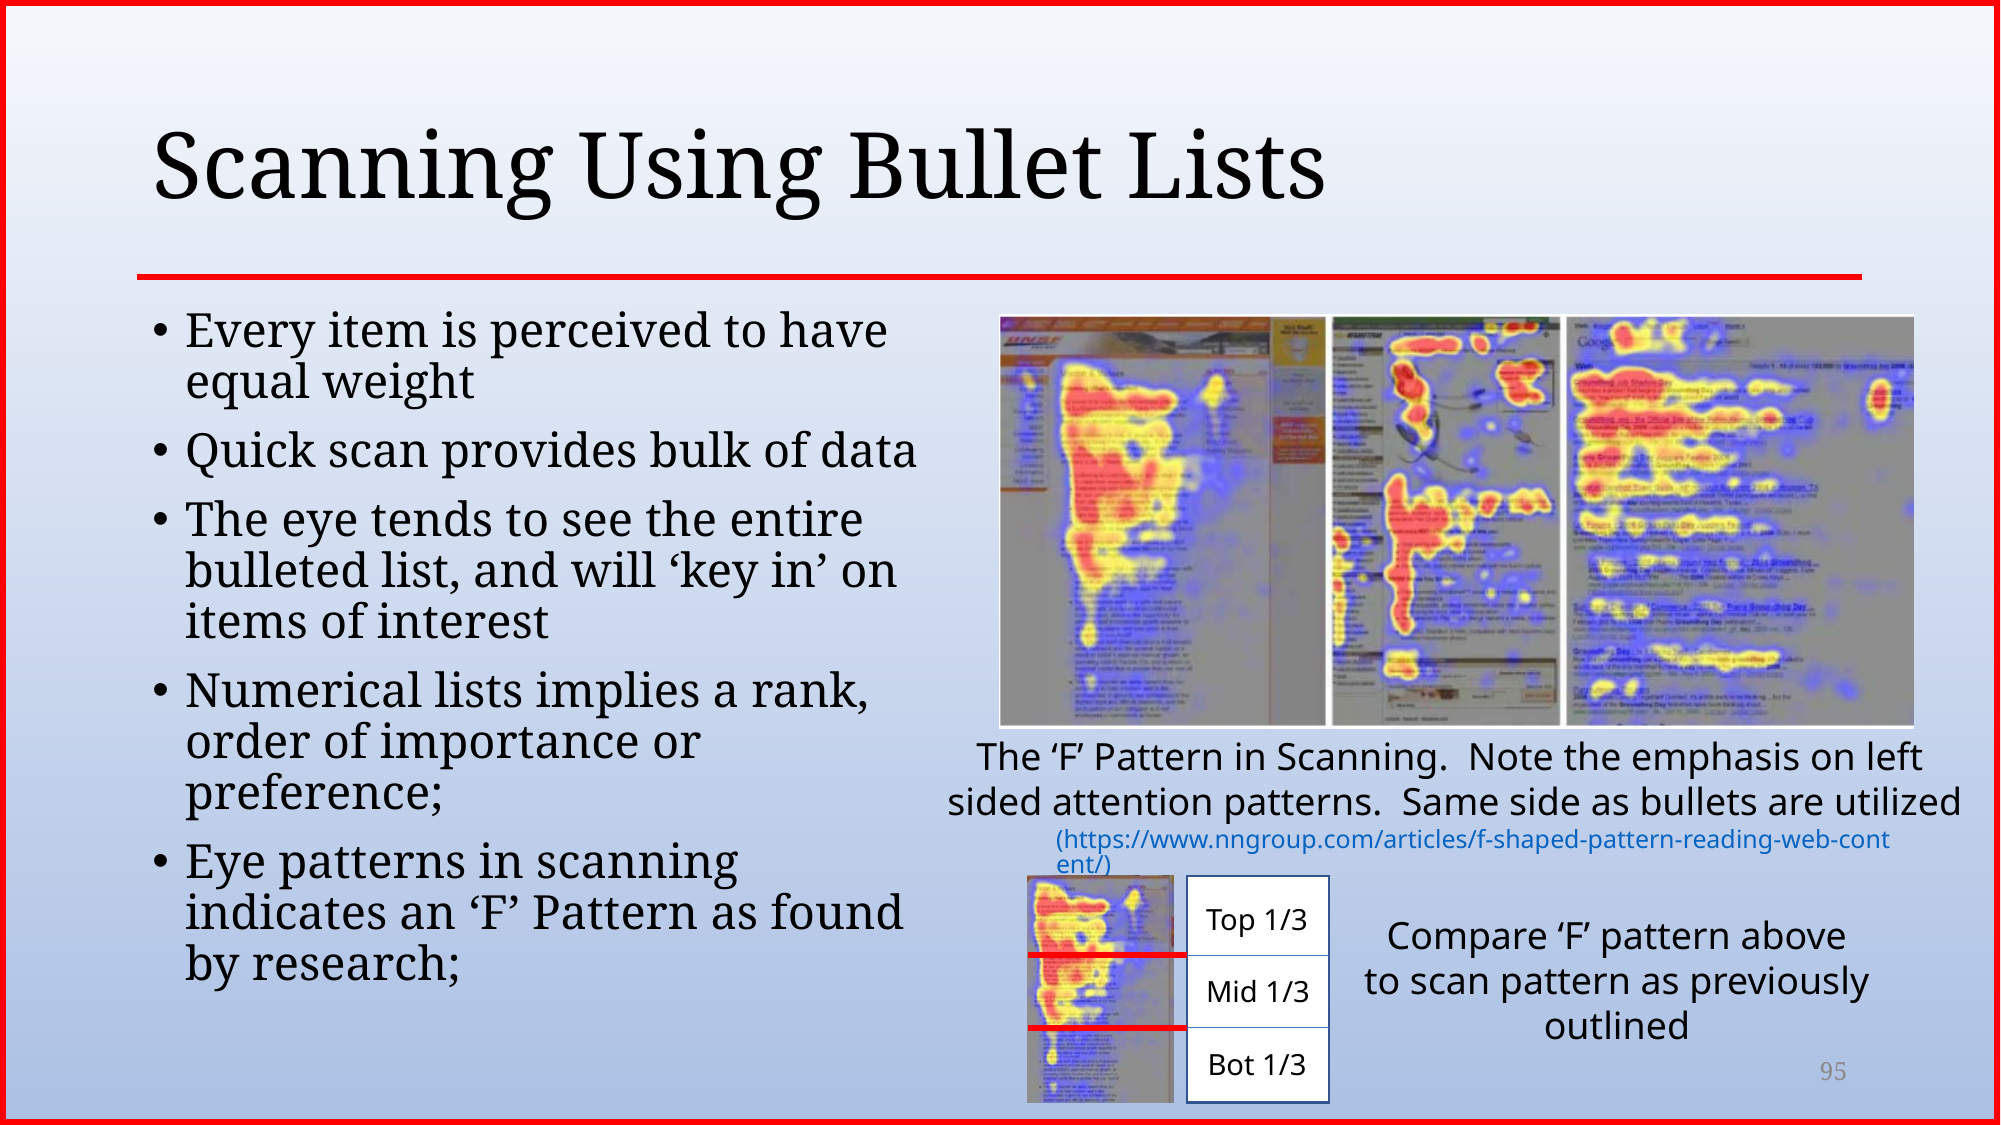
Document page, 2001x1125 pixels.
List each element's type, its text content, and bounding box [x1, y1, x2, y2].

text_box [1186, 1028, 1330, 1104]
text_box The ‘F’ Pattern in Scanning. Note the emphasis on left sided attention patterns. Same side as bullets are utilized [952, 726, 1978, 831]
title Scanning Using Bullet Lists [137, 59, 1863, 278]
picture [1027, 875, 1174, 955]
slide_number 95 [1412, 1054, 1863, 1103]
text_box Compare ‘F’ pattern above to scan pattern as previously outlined [1349, 904, 1885, 1054]
list Every item is perceived to have equal weight Quick scan provides bulk of data The eye tends to see the entire bulleted list, and will ‘key in’ on items of interest Numerical lists implies a rank, order of importance or preference; Eye patterns in scanning indicates an ‘F’ Pattern as found by research; [137, 299, 952, 1014]
text_box Mid 1/3 [1191, 965, 1326, 1016]
picture [1027, 1028, 1174, 1103]
text_box Top 1/3 [1191, 893, 1323, 944]
text_box [1186, 956, 1330, 1027]
text_box [1186, 875, 1330, 955]
text_box (https://www.nngroup.com/articles/f-shaped-pattern-reading-web-content/) [1041, 816, 1914, 865]
picture [1027, 956, 1174, 1027]
text_box Bot 1/3 [1192, 1038, 1322, 1089]
picture [999, 314, 1914, 730]
